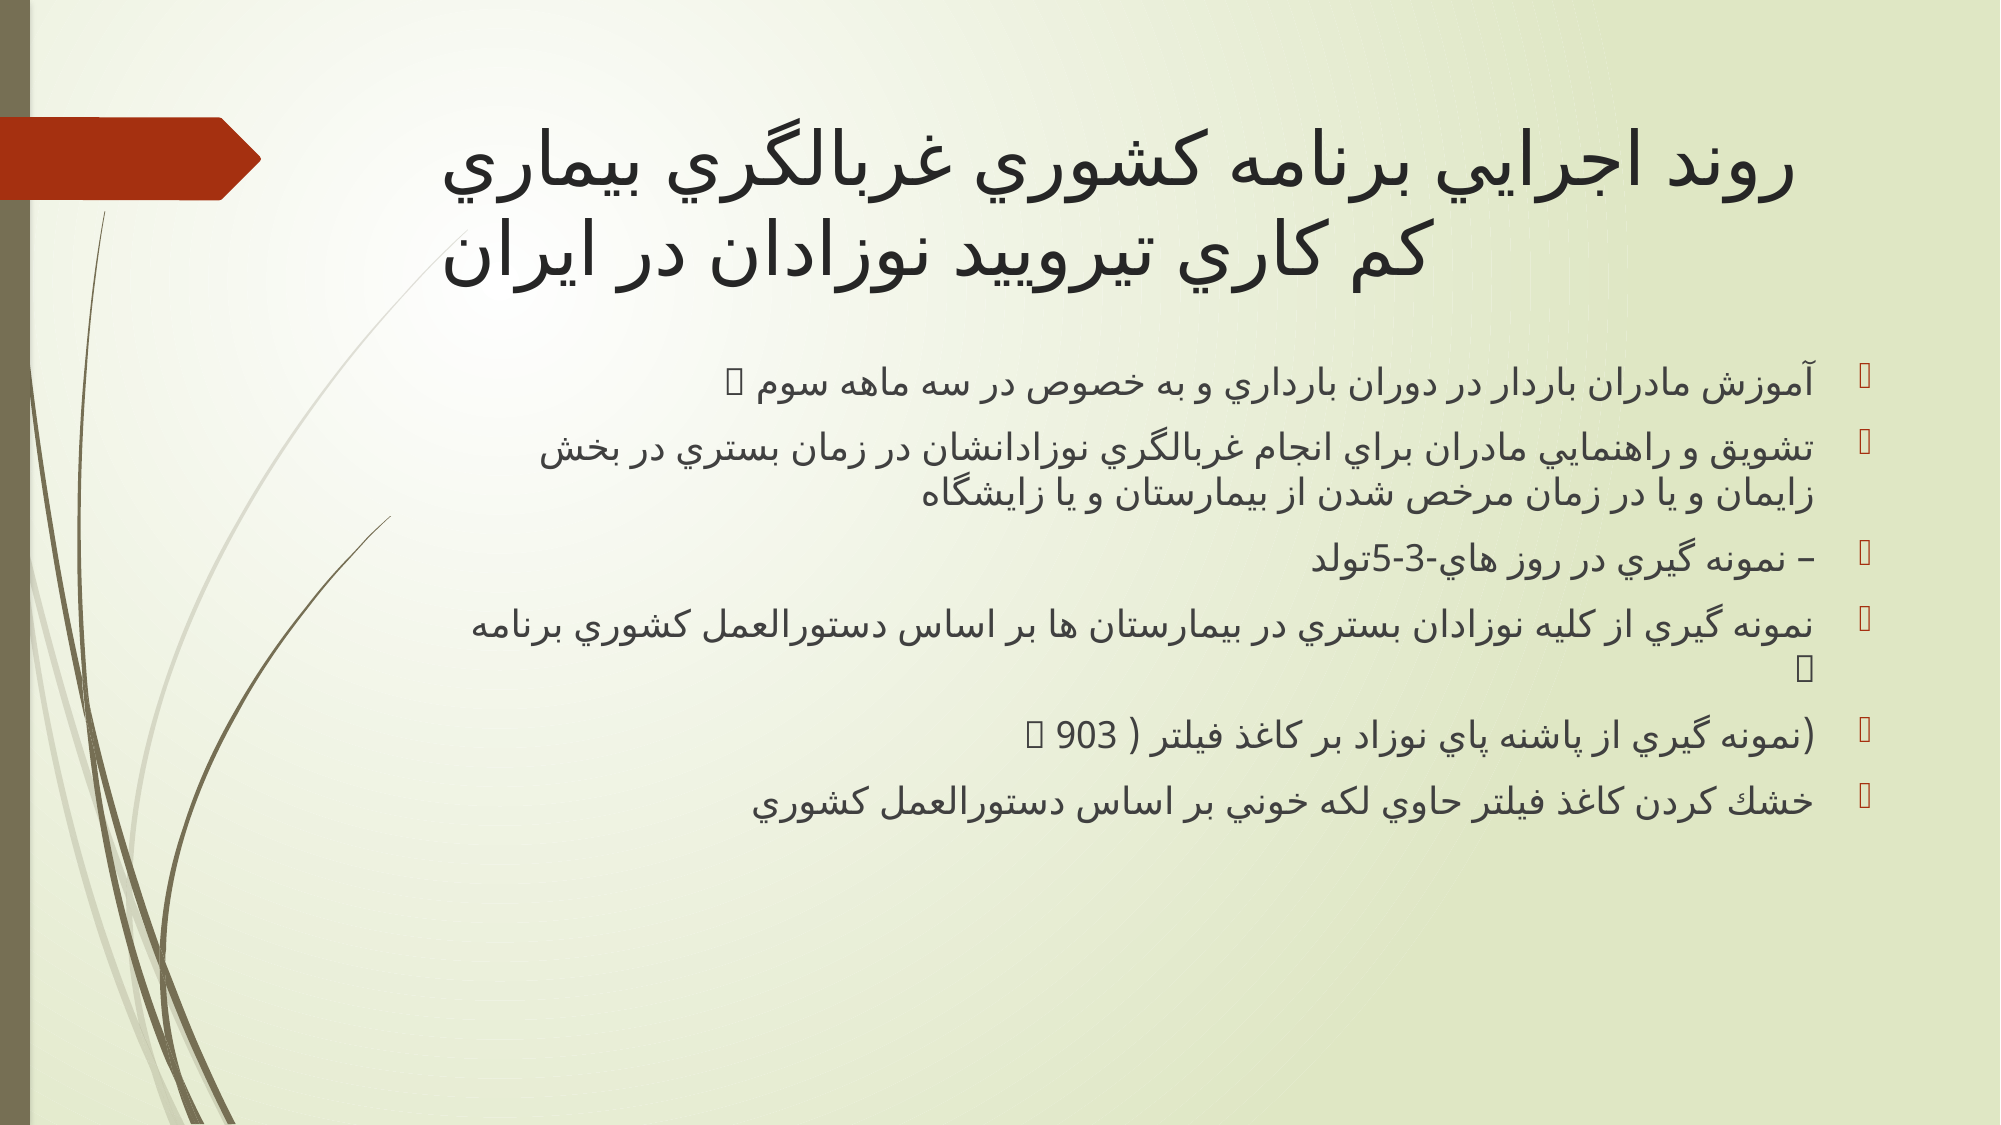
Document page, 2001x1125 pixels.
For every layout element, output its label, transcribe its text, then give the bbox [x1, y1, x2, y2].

title روند اجرايي برنامه كشوري غربالگري بيماري كم كاري تيروييد نوزادان در ايران [425, 102, 1888, 313]
list آموزش مادران باردار در دوران بارداري و به خصوص در سه ماهه سوم  تشويق و راهنمايي مادران براي انجام غربالگري نوزادانشان در زمان بستري در بخش زايمان و يا در زمان مرخص شدن از بيمارستان و يا زايشگاه – نمونه گيري در روز هاي-3-5تولد نمونه گيري از كليه نوزادان بستري در بيمارستان ها بر اساس دستورالعمل كشوري برنامه  (نمونه گيري از پاشنه پاي نوزاد بر كاغذ فيلتر ( 903  خشك كردن كاغذ فيلتر حاوي لكه خوني بر اساس دستورالعمل كشوري [424, 350, 1888, 970]
